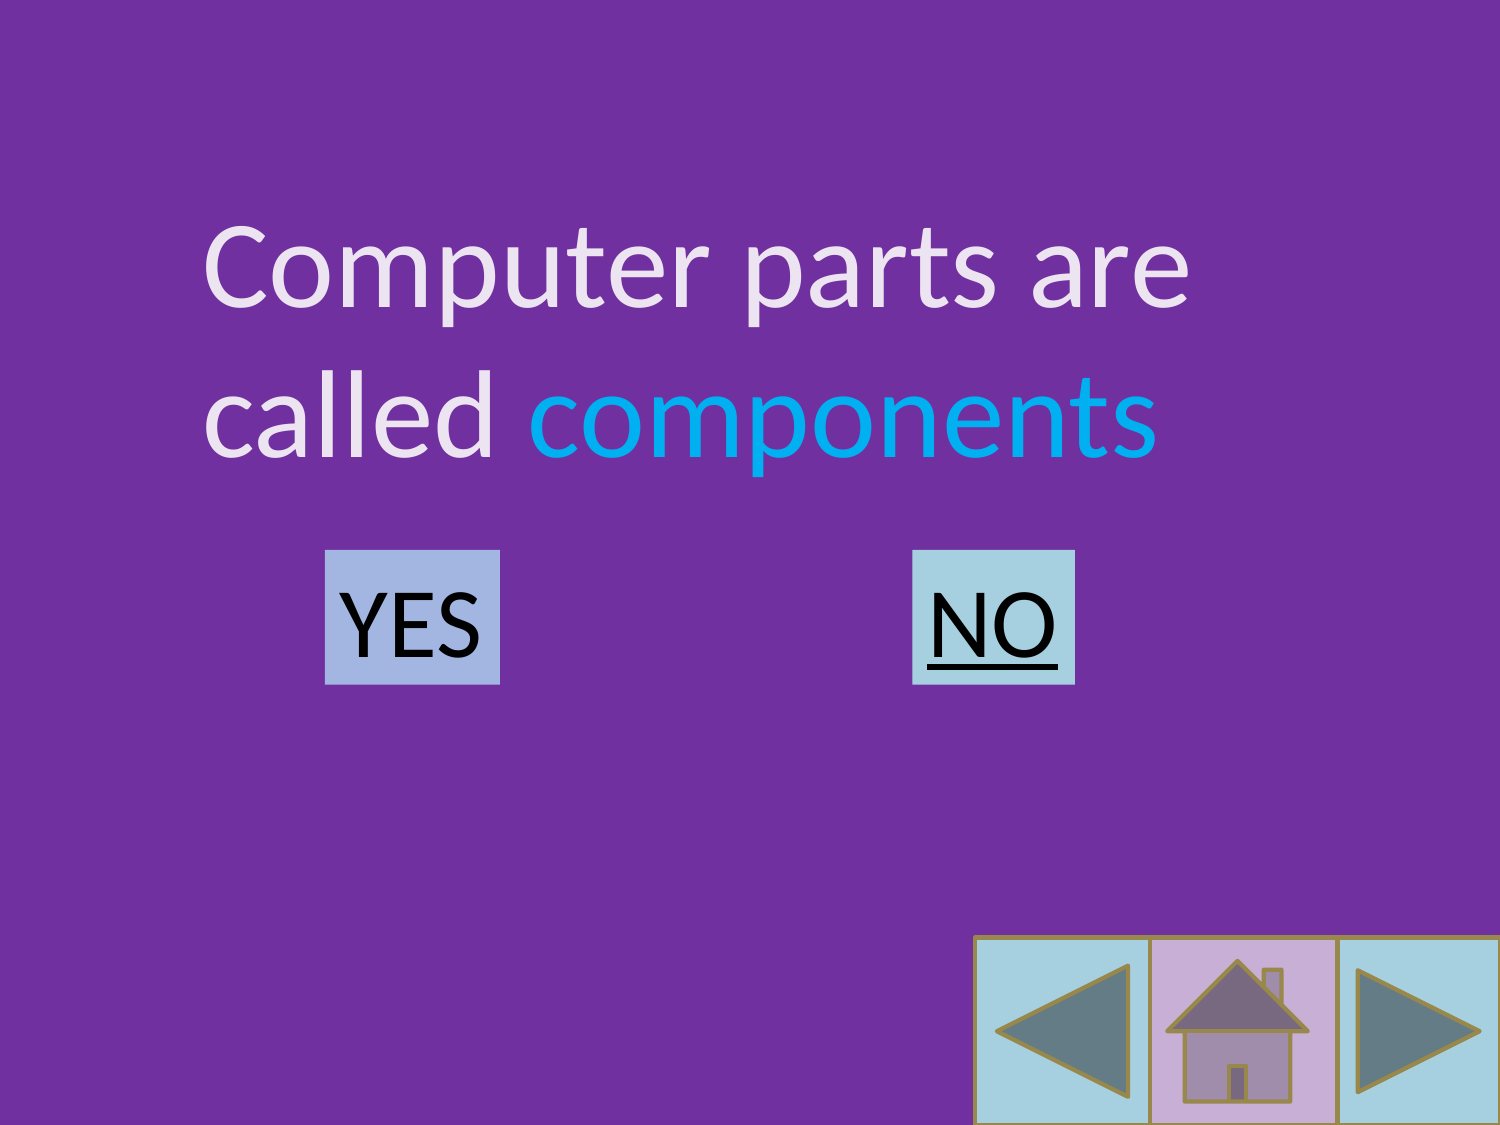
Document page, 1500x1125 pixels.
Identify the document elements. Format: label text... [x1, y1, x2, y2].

text_box YES [324, 549, 500, 685]
text_box [973, 935, 1152, 1125]
text_box NO [912, 549, 1075, 685]
text_box Computer parts are called components [187, 174, 1350, 490]
text_box [1152, 935, 1335, 1125]
text_box [1335, 935, 1500, 1125]
